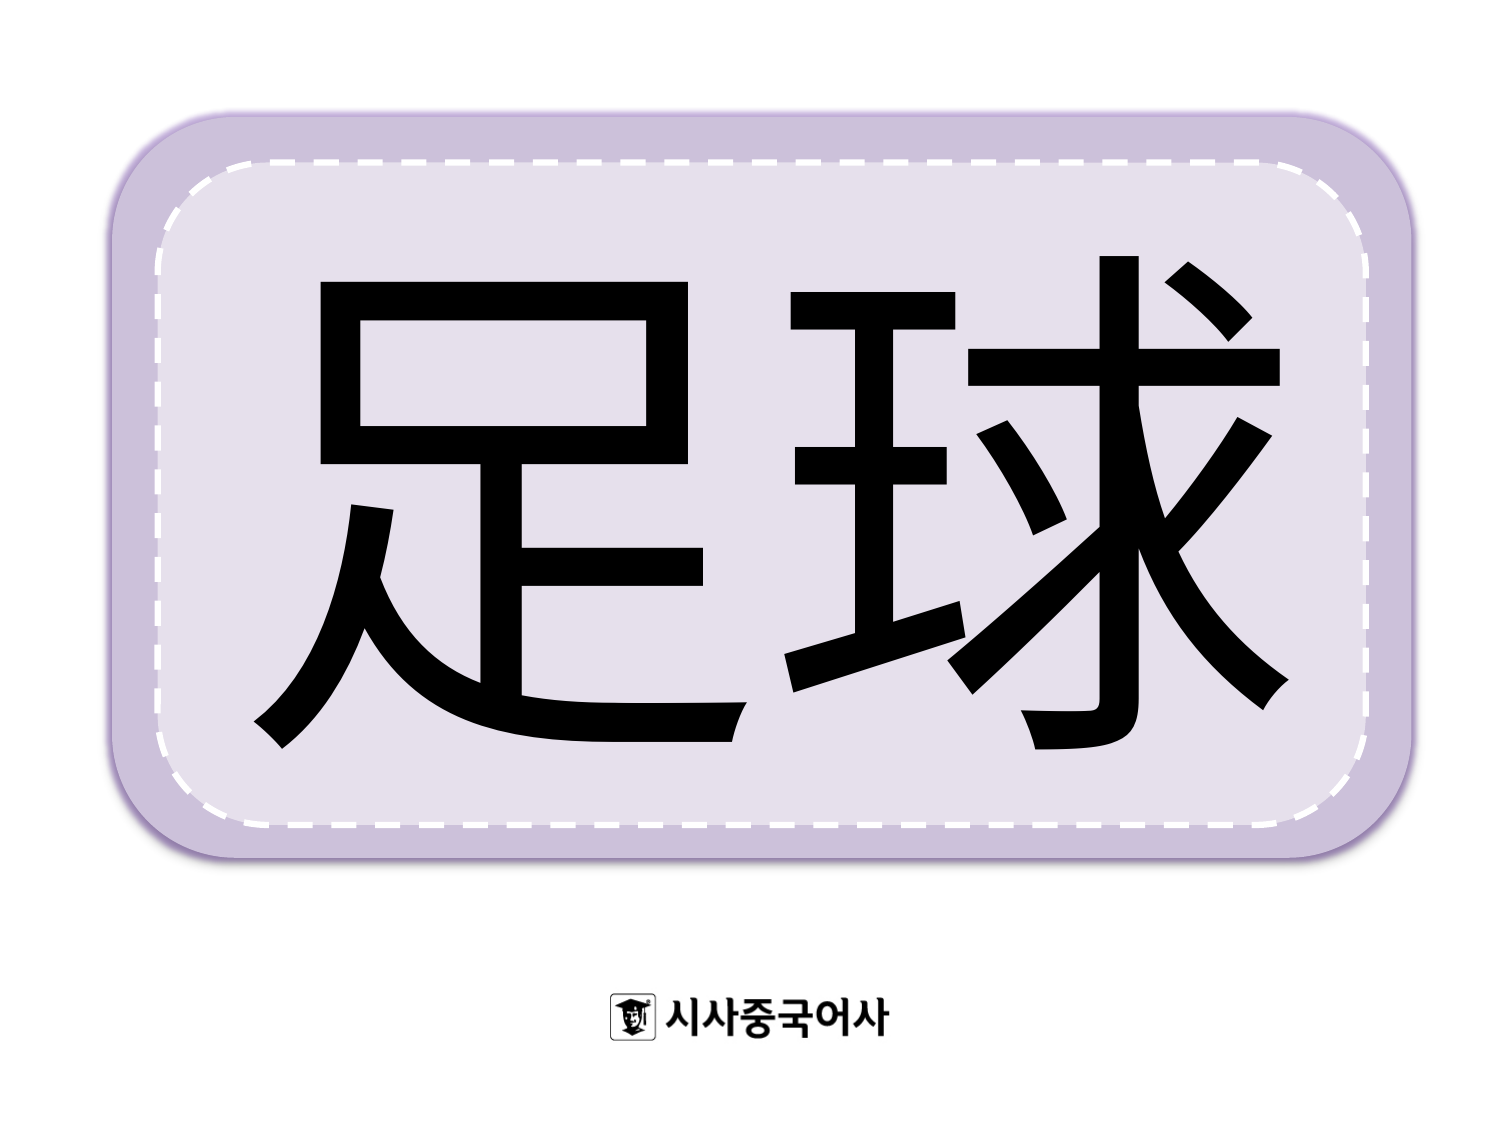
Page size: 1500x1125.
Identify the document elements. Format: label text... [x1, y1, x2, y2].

picture [602, 987, 898, 1047]
text_box 足球 [162, 160, 1371, 824]
